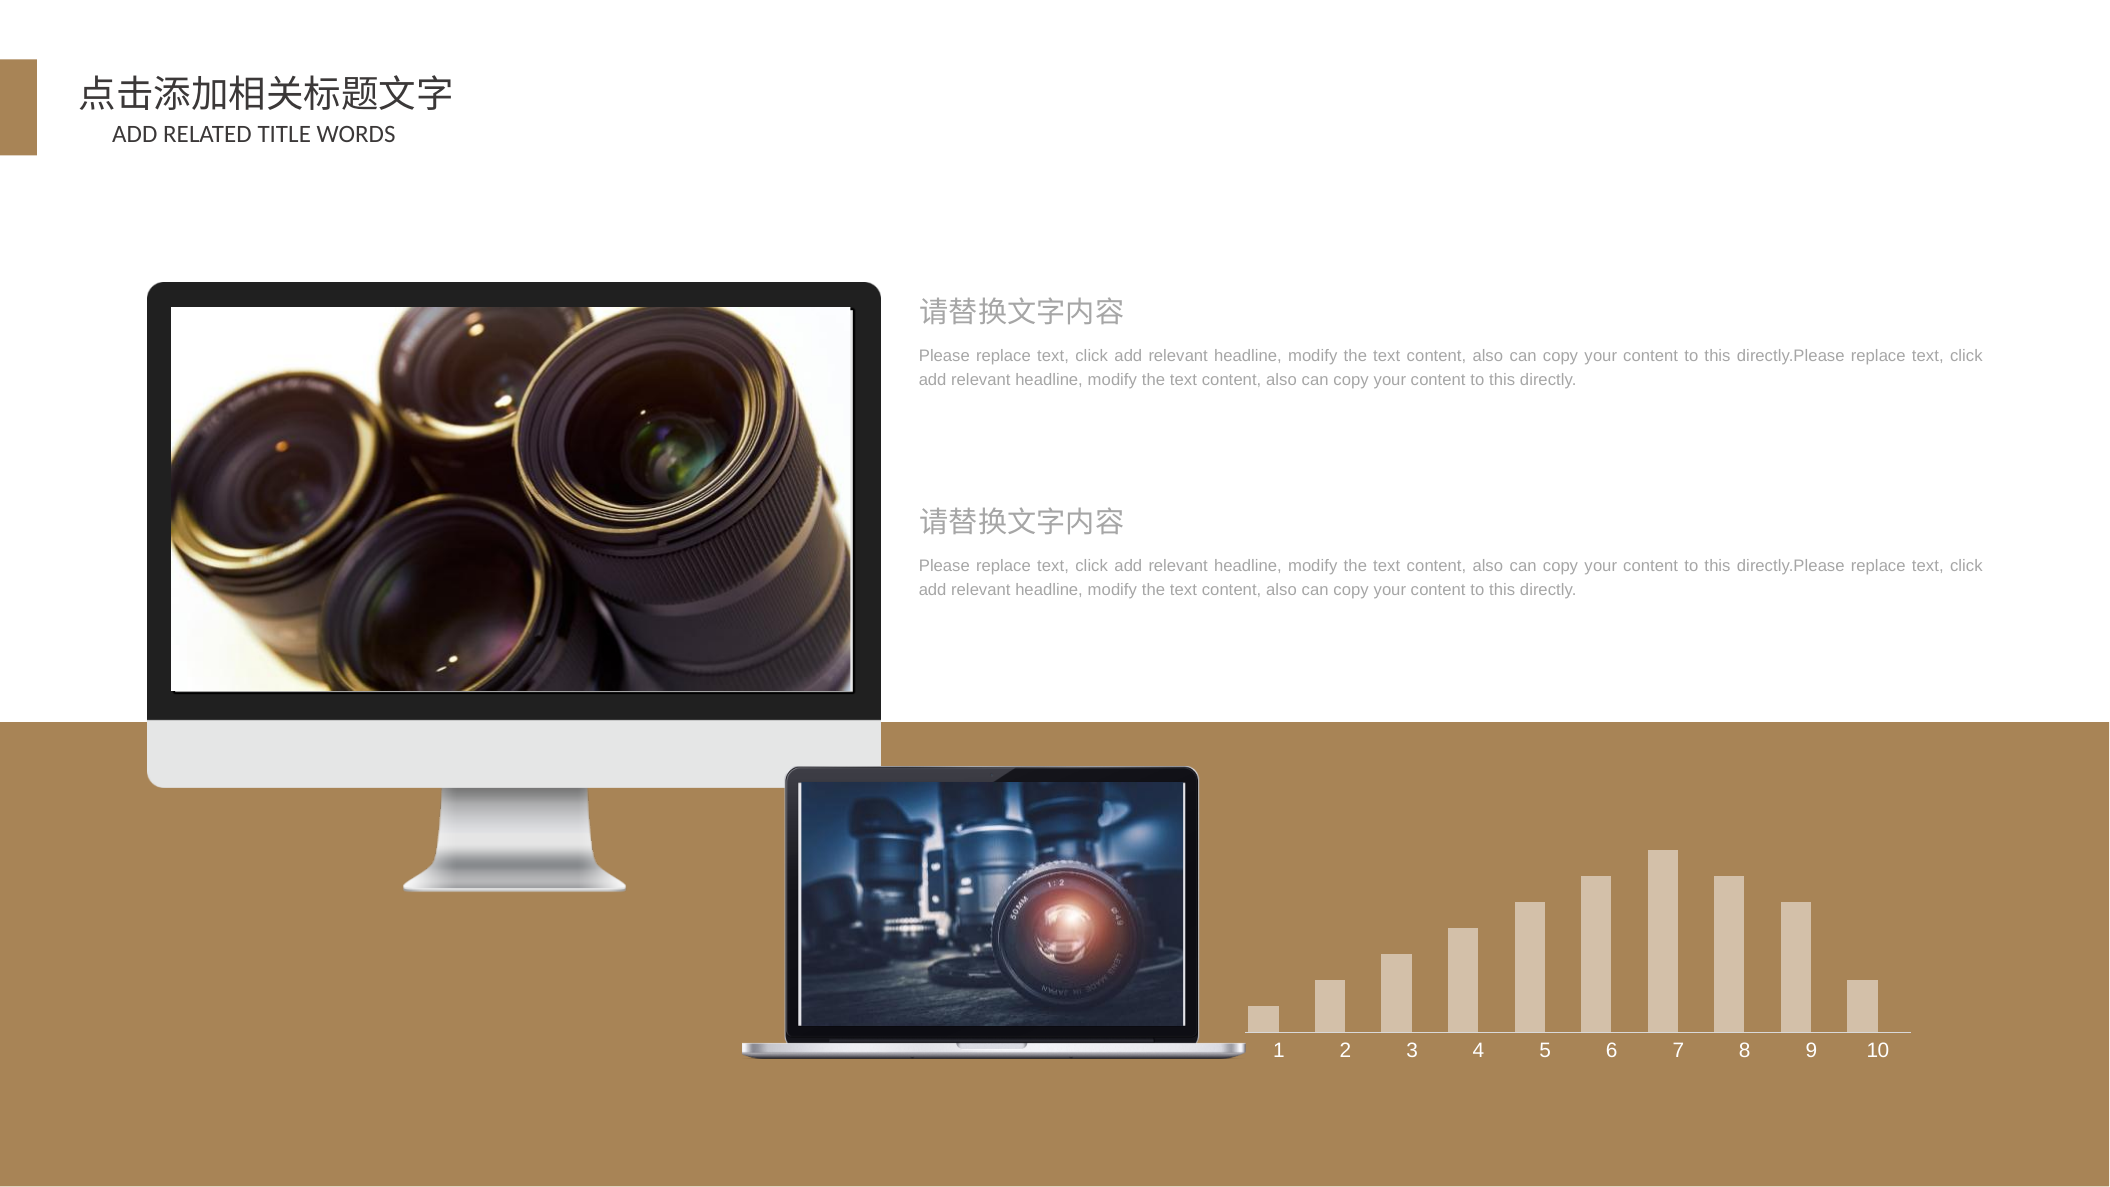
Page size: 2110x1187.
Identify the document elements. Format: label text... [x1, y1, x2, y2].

picture [147, 282, 1250, 1059]
text_box 点击添加相关标题文字 [62, 61, 470, 123]
text_box 请替换文字内容 [905, 489, 1140, 543]
chart [1231, 765, 1925, 1068]
text_box ADD RELATED TITLE WORDS [96, 109, 413, 156]
text_box [0, 721, 2110, 1187]
text_box 请替换文字内容 [905, 278, 1140, 333]
text_box Please replace text, click add relevant headline, modify the text content, also can copy your content to this directly.Please replace text, click add relevant headline, modify the text content, also can copy your content to this directly. [904, 333, 2000, 396]
text_box Please replace text, click add relevant headline, modify the text content, also can copy your content to this directly.Please replace text, click add relevant headline, modify the text content, also can copy your content to this directly. [904, 543, 2000, 607]
